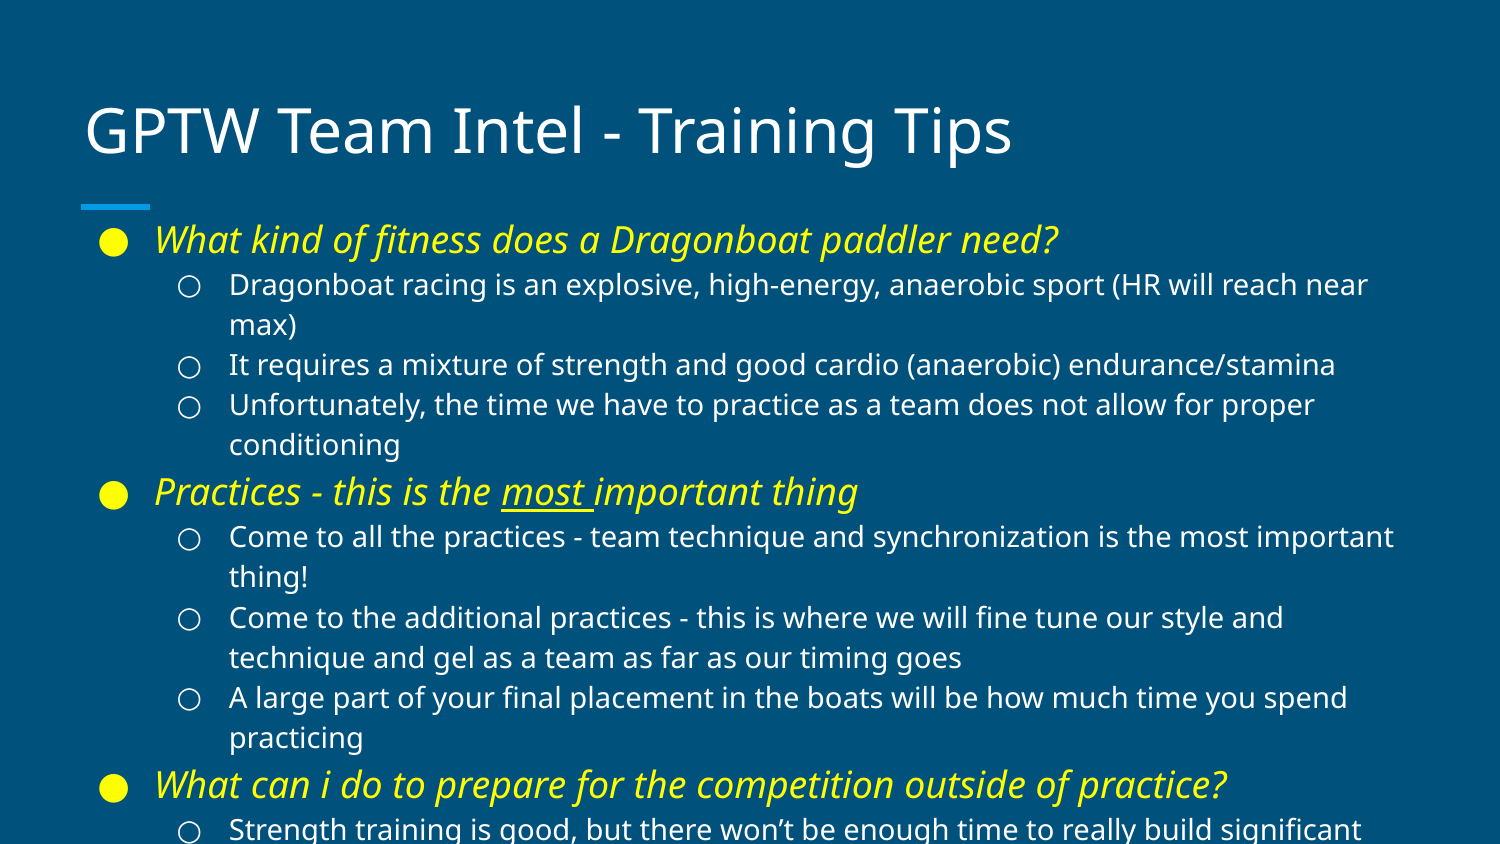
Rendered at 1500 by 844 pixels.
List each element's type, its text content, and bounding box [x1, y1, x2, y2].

picture [1287, 819, 1294, 839]
picture [1341, 825, 1348, 839]
picture [1092, 832, 1097, 840]
picture [337, 825, 345, 839]
picture [447, 825, 455, 839]
picture [1197, 825, 1205, 839]
picture [1244, 825, 1252, 839]
picture [939, 825, 947, 839]
picture [1322, 825, 1330, 839]
picture [898, 825, 904, 840]
picture [1267, 825, 1275, 839]
picture [1043, 825, 1052, 839]
picture [934, 818, 938, 839]
picture [614, 825, 619, 839]
picture [641, 822, 649, 839]
picture [1305, 826, 1309, 839]
picture [291, 825, 298, 839]
picture [1095, 825, 1103, 839]
picture [1253, 825, 1257, 844]
picture [698, 827, 710, 836]
picture [809, 825, 817, 839]
picture [749, 825, 758, 838]
picture [501, 826, 505, 839]
picture [916, 825, 924, 839]
picture [785, 822, 793, 839]
picture [653, 818, 665, 839]
picture [1039, 826, 1043, 839]
picture [768, 825, 776, 839]
picture [320, 821, 328, 840]
picture [541, 825, 550, 839]
picture [593, 825, 601, 837]
picture [623, 822, 631, 839]
picture [434, 825, 442, 839]
picture [1005, 826, 1017, 840]
picture [332, 818, 336, 839]
picture [231, 819, 243, 837]
picture [670, 827, 682, 836]
picture [409, 825, 416, 839]
picture [1151, 825, 1159, 840]
picture [537, 826, 541, 839]
picture [687, 825, 691, 839]
picture [1222, 825, 1231, 832]
picture [312, 825, 316, 844]
picture [1027, 821, 1035, 840]
picture [269, 825, 281, 840]
picture [867, 825, 875, 839]
picture [822, 825, 834, 840]
picture [368, 825, 372, 839]
picture [880, 826, 884, 839]
picture [992, 825, 999, 839]
picture [303, 826, 307, 839]
picture [1165, 825, 1171, 840]
picture [1353, 822, 1360, 840]
picture [523, 825, 532, 838]
picture [958, 821, 966, 840]
picture [356, 821, 364, 840]
picture [906, 825, 911, 839]
picture [510, 825, 514, 844]
picture [1076, 826, 1088, 840]
title GPTW Team Intel - Training Tips [69, 68, 1443, 182]
picture [884, 825, 893, 839]
picture [606, 825, 612, 840]
picture [721, 825, 728, 839]
picture [246, 823, 254, 840]
picture [554, 825, 563, 840]
picture [379, 832, 384, 840]
picture [846, 826, 858, 840]
picture [982, 825, 990, 839]
list What kind of fitness does a Dragonboat paddler need? Dragonboat racing is an explosive, high-energy, anaerobic sport (HR will reach near max) It requires a mixture of strength and good cardio (anaerobic) endurance/stamina Unfortunately, the time we have to practice as a team does not allow for proper conditioning Practices - this is the most important thing Come to all the practices - team technique and synchronization is the most important thing! Come to the additional practices - this is where we will fine tune our style and technique and gel as a team as far as our timing goes A large part of your final placement in the boats will be how much time you spend practicing What can i do to prepare for the competition outside of practice? Strength training is good, but there won’t be enough time to really build significant strength Cardio endurance is reason why i believe we lost to the eventual winners last year. Cardio endurance is where we stand to practically see the most improvement in the short time we have. So ... [63, 194, 1437, 804]
picture [735, 825, 741, 839]
picture [382, 825, 390, 839]
